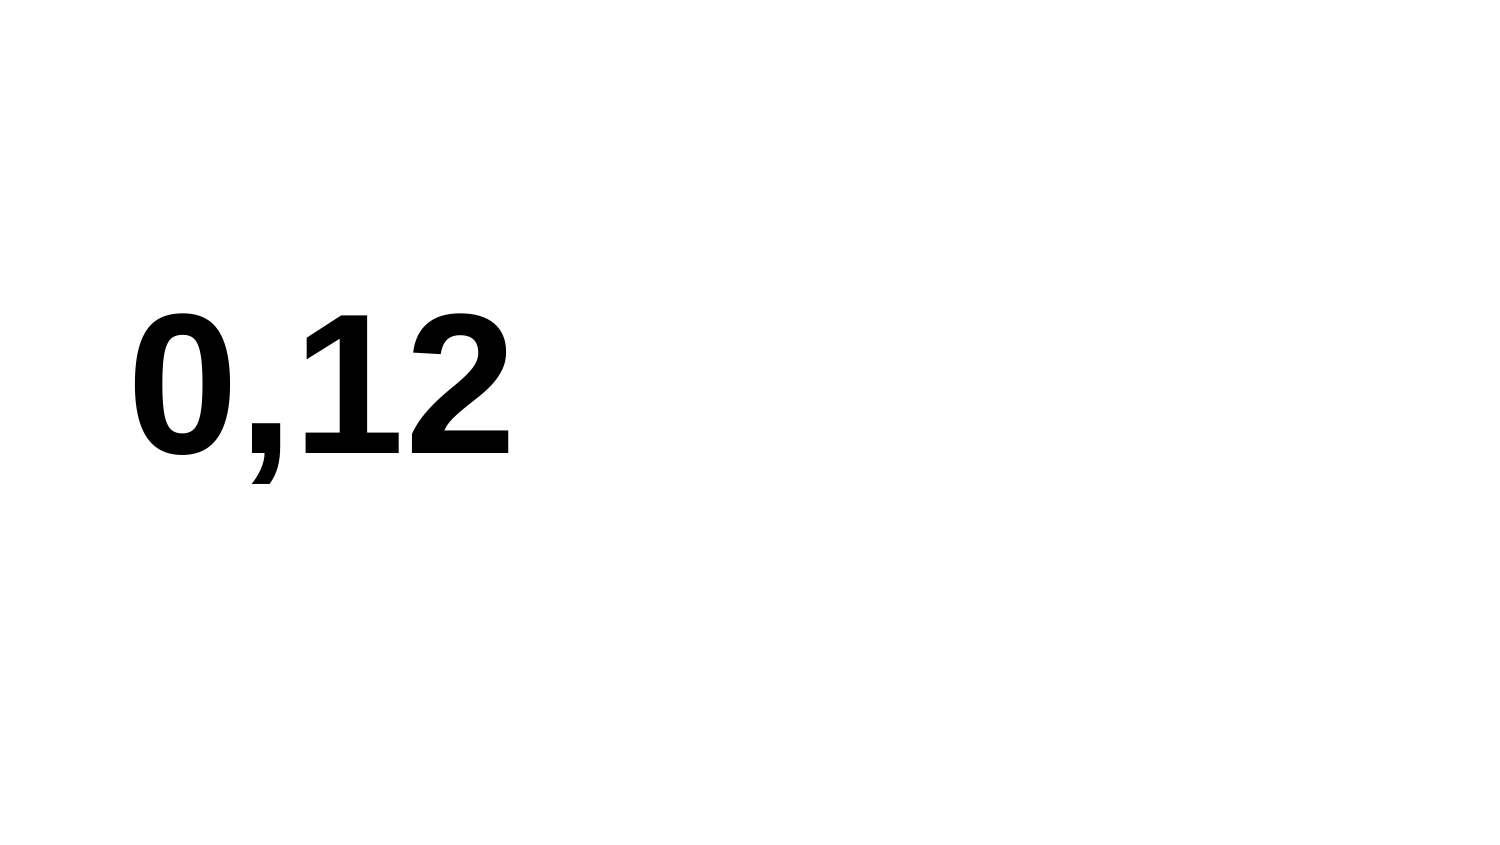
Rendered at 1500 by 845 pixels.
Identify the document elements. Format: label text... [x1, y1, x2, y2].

text_box 0,12 [112, 235, 1388, 509]
